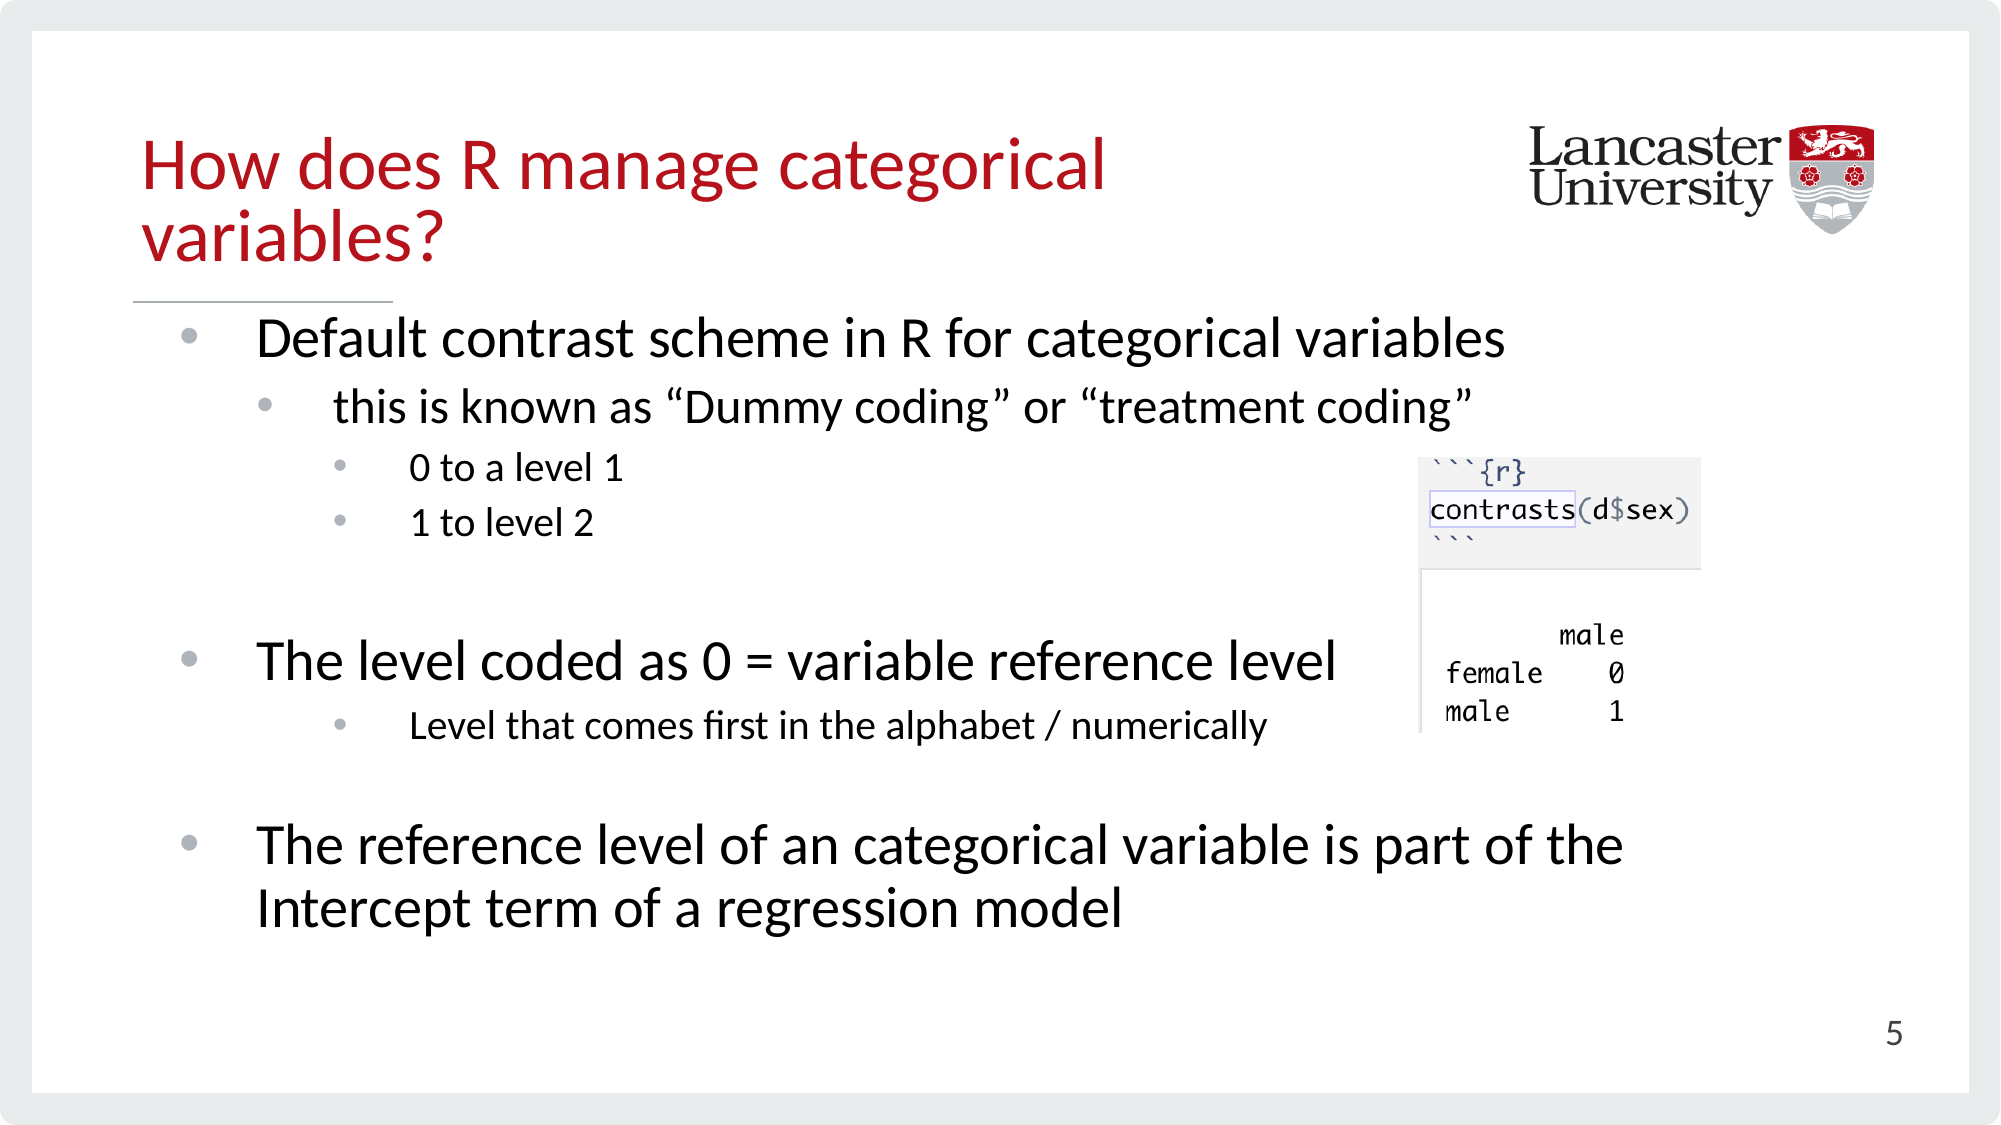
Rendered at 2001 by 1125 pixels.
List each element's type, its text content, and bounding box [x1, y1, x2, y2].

list Default contrast scheme in R for categorical variables this is known as “Dummy coding” or “treatment coding” 0 to a level 1 1 to level 2 The level coded as 0 = variable reference level Level that comes first in the alphabet / numerically The reference level of an categorical variable is part of the Intercept term of a regression model [126, 299, 1725, 1014]
picture [1417, 457, 1701, 733]
title How does R manage categorical variables? [126, 157, 1446, 253]
slide_number 5 [1468, 1001, 1919, 1061]
